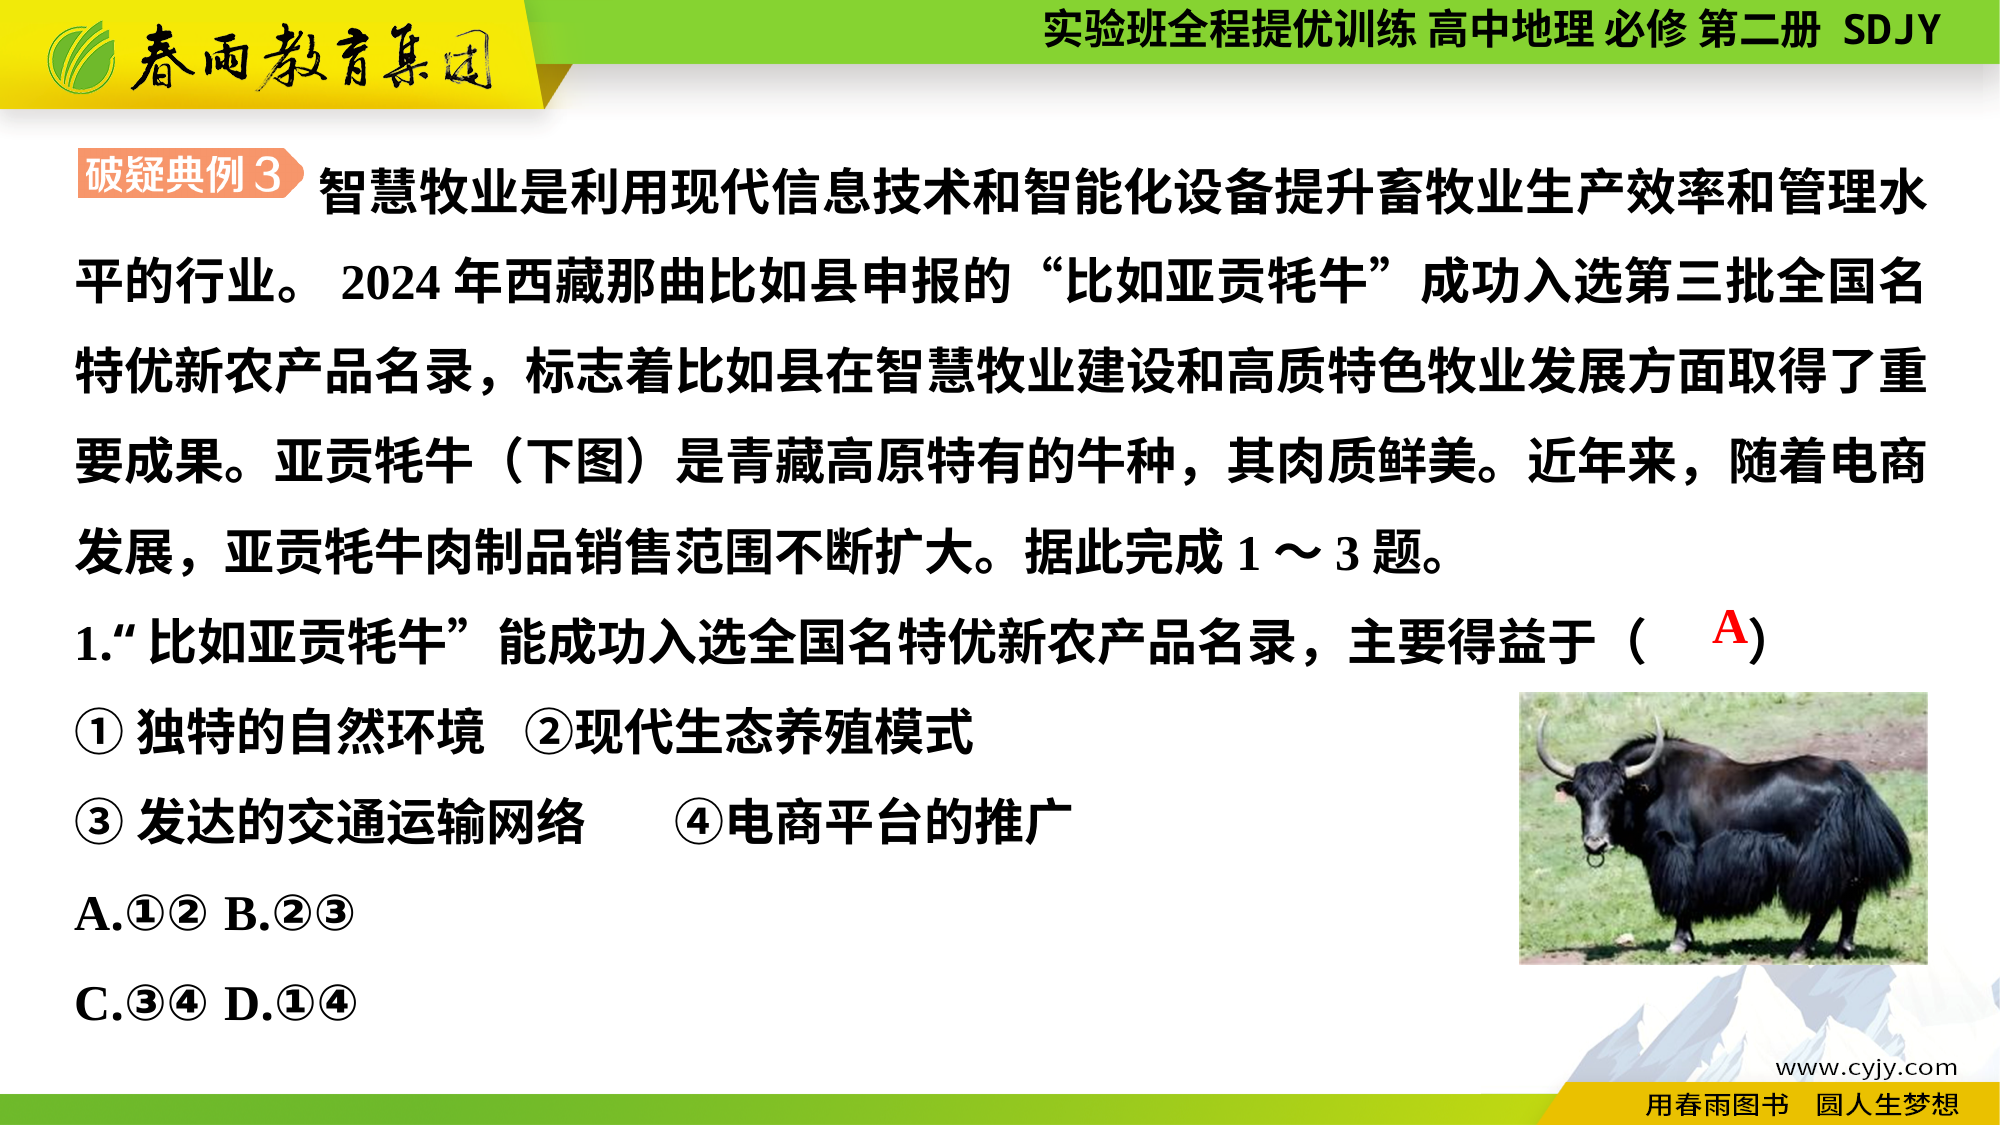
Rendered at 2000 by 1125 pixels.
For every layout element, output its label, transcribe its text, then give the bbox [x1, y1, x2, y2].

picture [0, 0, 2000, 1125]
list 智慧牧业是利用现代信息技术和智能化设备提升畜牧业生产效率和管理水平的行业。2024年西藏那曲比如县申报的“比如亚贡牦牛”成功入选第三批全国名特优新农产品名录，标志着比如县在智慧牧业建设和高质特色牧业发展方面取得了重要成果。亚贡牦牛（下图）是青藏高原特有的牛种，其肉质鲜美。近年来，随着电商发展，亚贡牦牛肉制品销售范围不断扩大。据此完成1～3题。 1.“比如亚贡牦牛”能成功入选全国名特优新农产品名录，主要得益于（ ） ①独特的自然环境 ②现代生态养殖模式 ③发达的交通运输网络 ④电商平台的推广 A.①② B.②③ C.③④ D.①④ [59, 122, 1944, 1047]
text_box A [1697, 586, 1763, 661]
